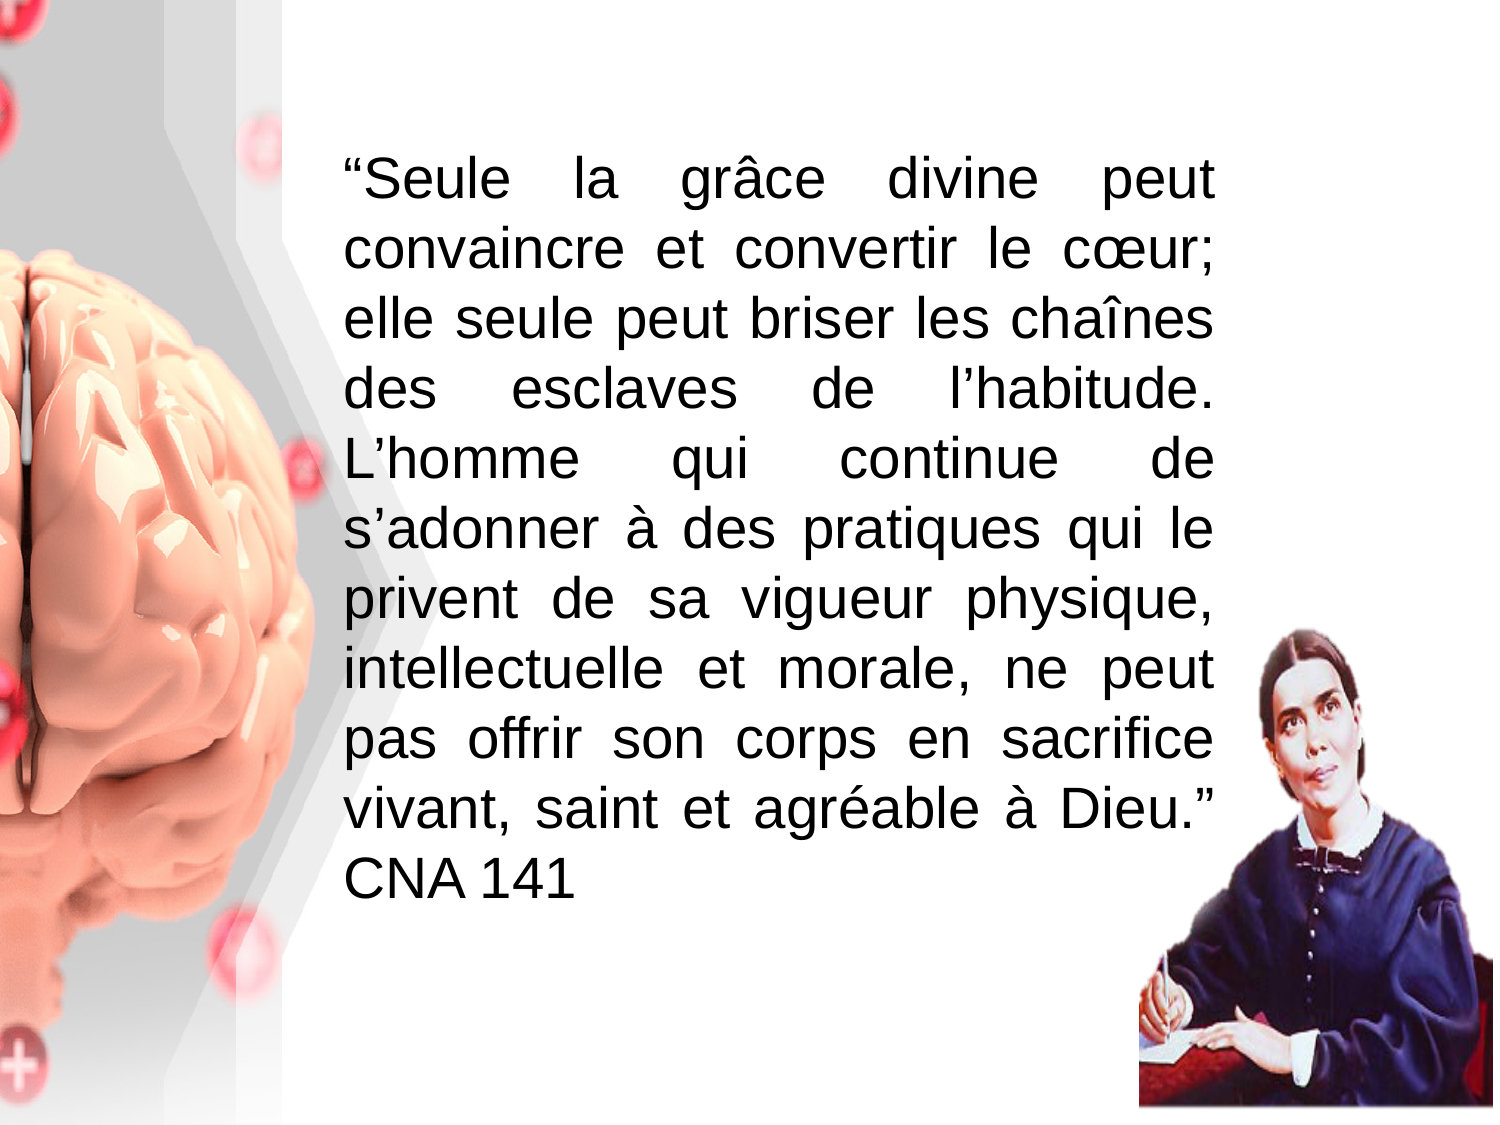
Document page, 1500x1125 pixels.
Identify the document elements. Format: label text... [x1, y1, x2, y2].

picture [0, 0, 1500, 1125]
text_box “Seule la grâce divine peut convaincre et convertir le cœur; elle seule peut briser les chaînes des esclaves de l’habitude. L’homme qui continue de s’adonner à des pratiques qui le privent de sa vigueur physique, intellectuelle et morale, ne peut pas offrir son corps en sacrifice vivant, saint et agréable à Dieu.” CNA 141 [329, 132, 1232, 918]
